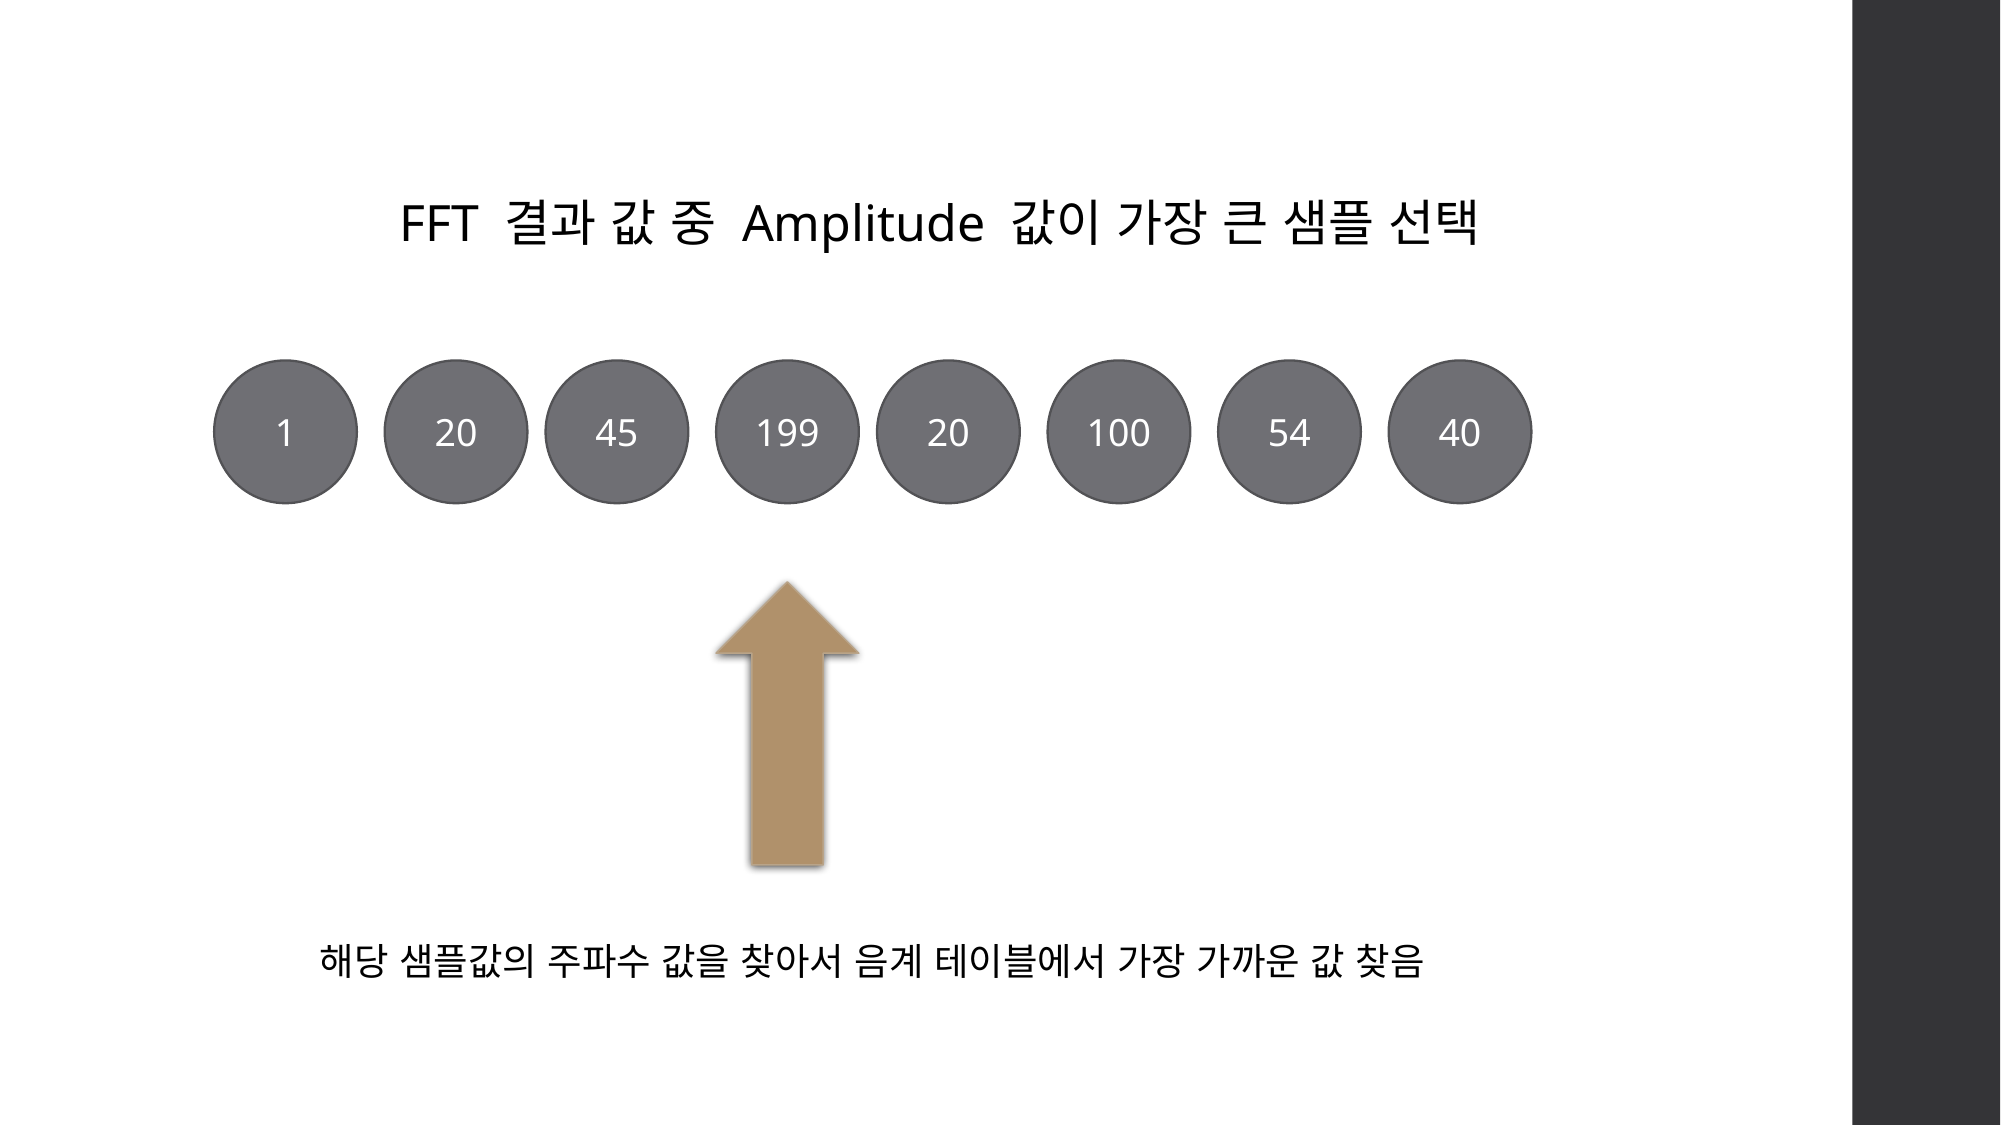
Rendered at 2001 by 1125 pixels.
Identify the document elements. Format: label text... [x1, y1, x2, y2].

text_box 45 [544, 359, 690, 505]
text_box 1 [212, 359, 359, 505]
text_box 20 [875, 359, 1021, 505]
text_box FFT 결과 값 중 Amplitude 값이 가장 큰 샘플 선택 [384, 184, 1568, 260]
text_box 199 [714, 359, 860, 505]
text_box 40 [1387, 359, 1533, 505]
text_box [715, 581, 860, 866]
text_box 해당 샘플값의 주파수 값을 찾아서 음계 테이블에서 가장 가까운 값 찾음 [304, 930, 1695, 990]
text_box 100 [1046, 359, 1192, 505]
text_box 20 [383, 359, 529, 505]
text_box 54 [1216, 359, 1363, 505]
